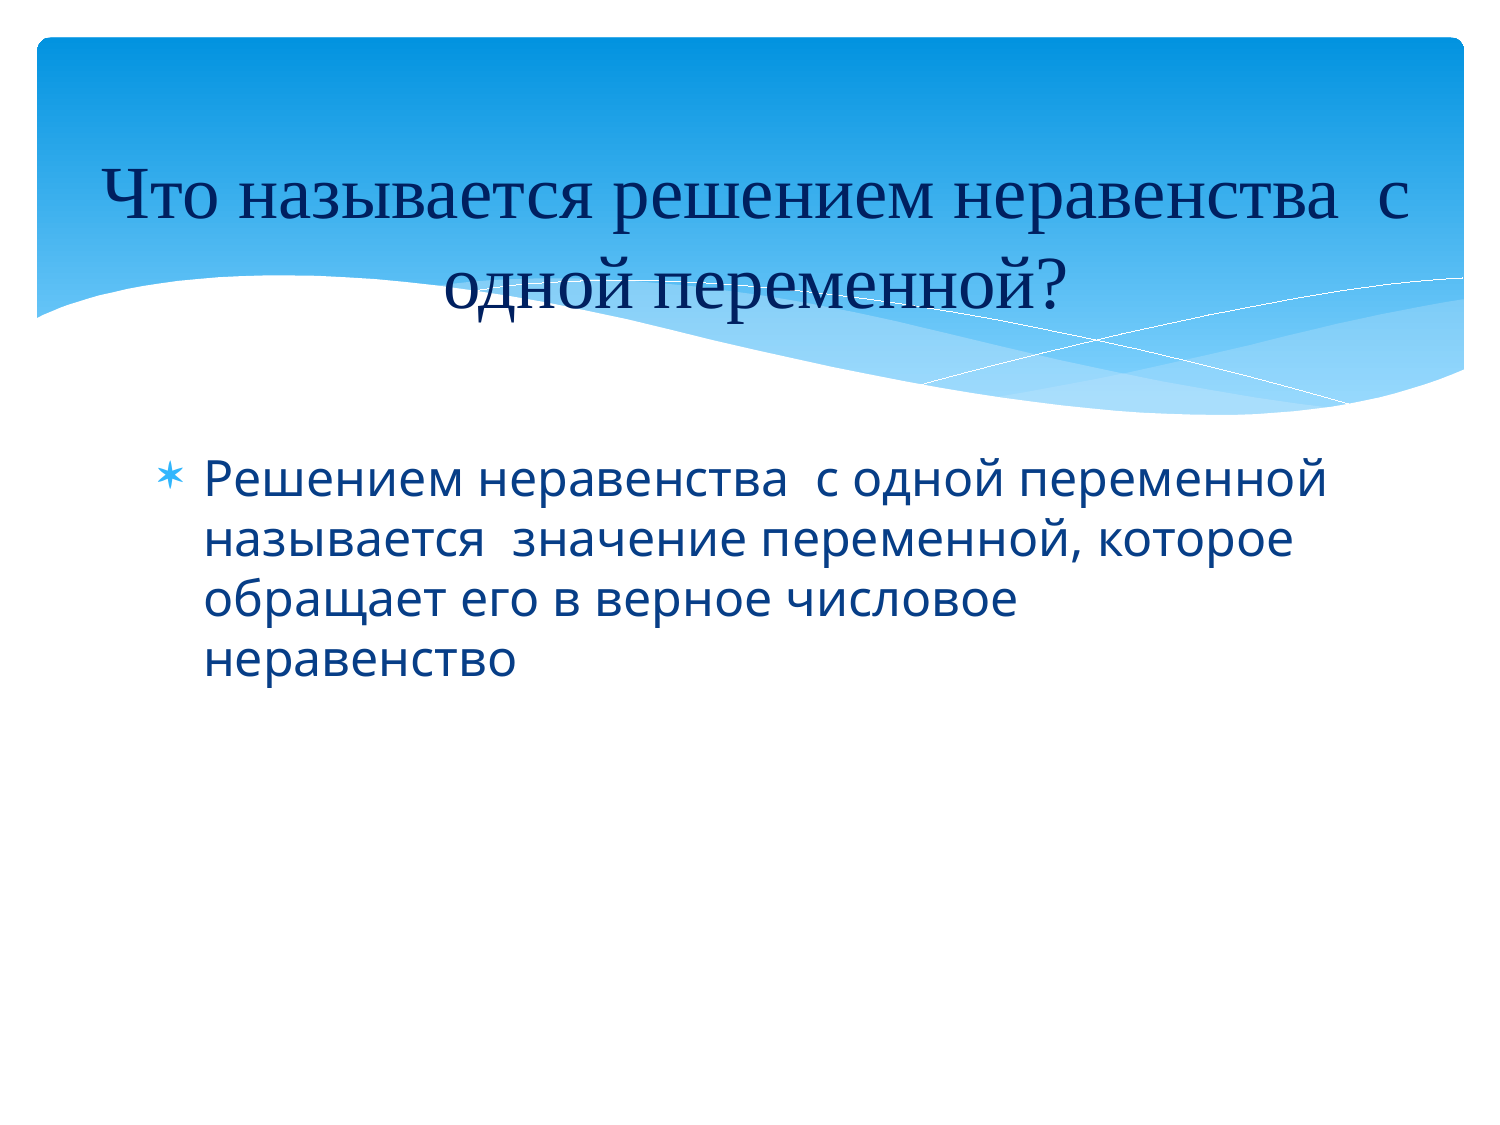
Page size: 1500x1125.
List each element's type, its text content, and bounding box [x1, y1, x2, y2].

title Что называется решением неравенства с одной переменной? [82, 175, 1432, 382]
list Решением неравенства с одной переменной называется значение переменной, которое обращает его в верное числовое неравенство [143, 438, 1359, 1005]
